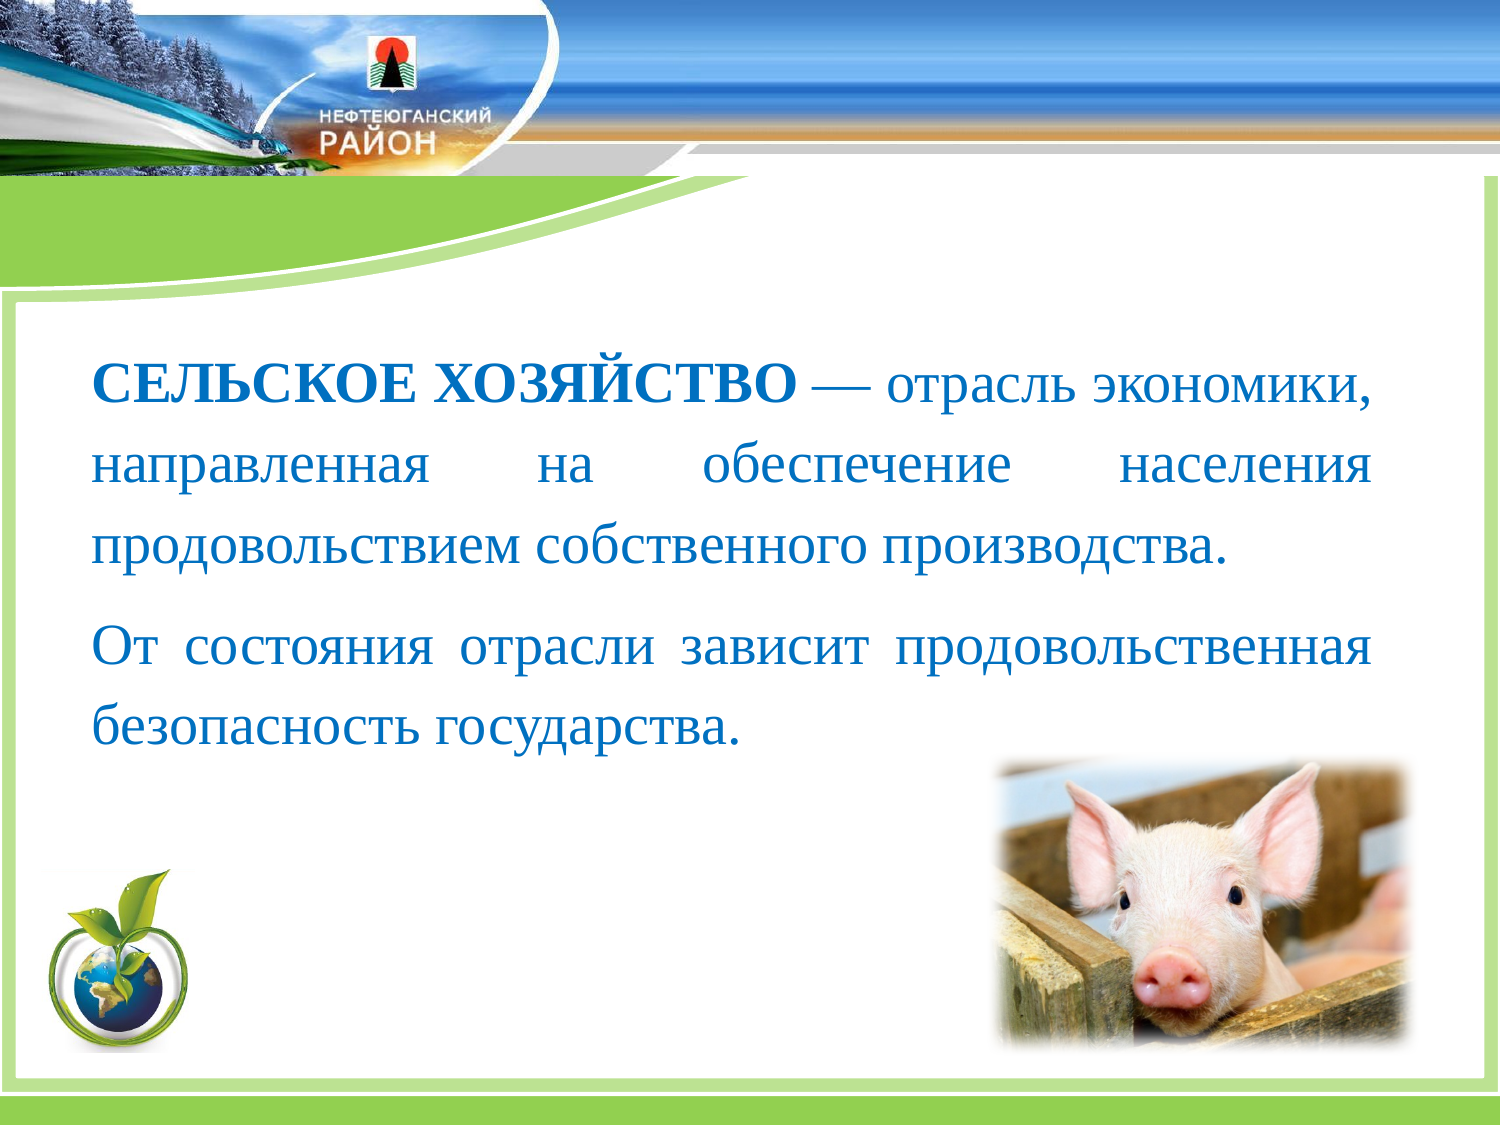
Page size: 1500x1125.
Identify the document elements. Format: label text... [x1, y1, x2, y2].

text_box СЕЛЬСКОЕ ХОЗЯЙСТВО — отрасль экономики, направленная на обеспечение населения продовольствием собственного производства. От состояния отрасли зависит продовольственная безопасность государства. [76, 326, 1388, 764]
picture [985, 751, 1420, 1057]
picture [0, 0, 1500, 177]
picture [41, 869, 195, 1053]
